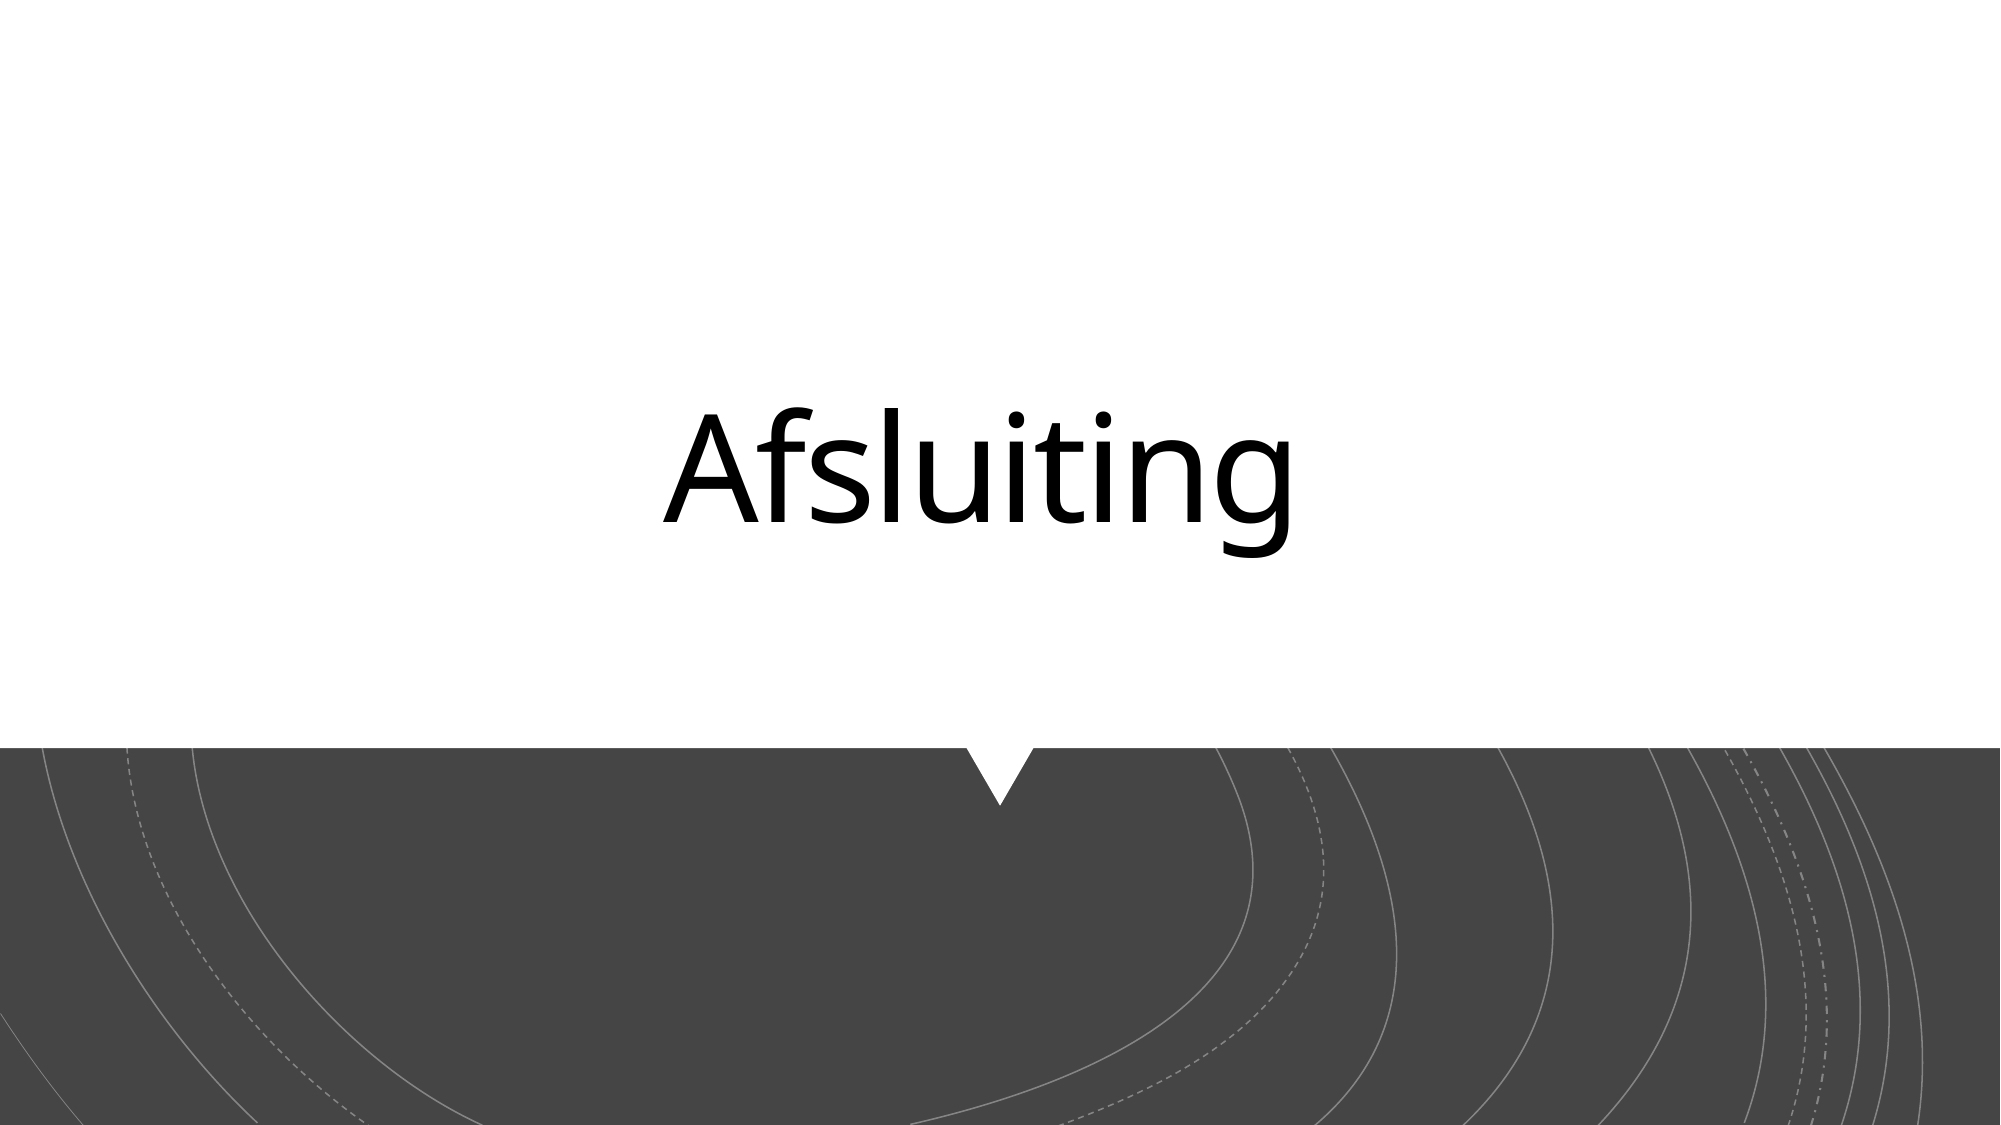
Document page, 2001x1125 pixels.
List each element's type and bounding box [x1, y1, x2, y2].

text_box [0, 0, 2000, 1125]
